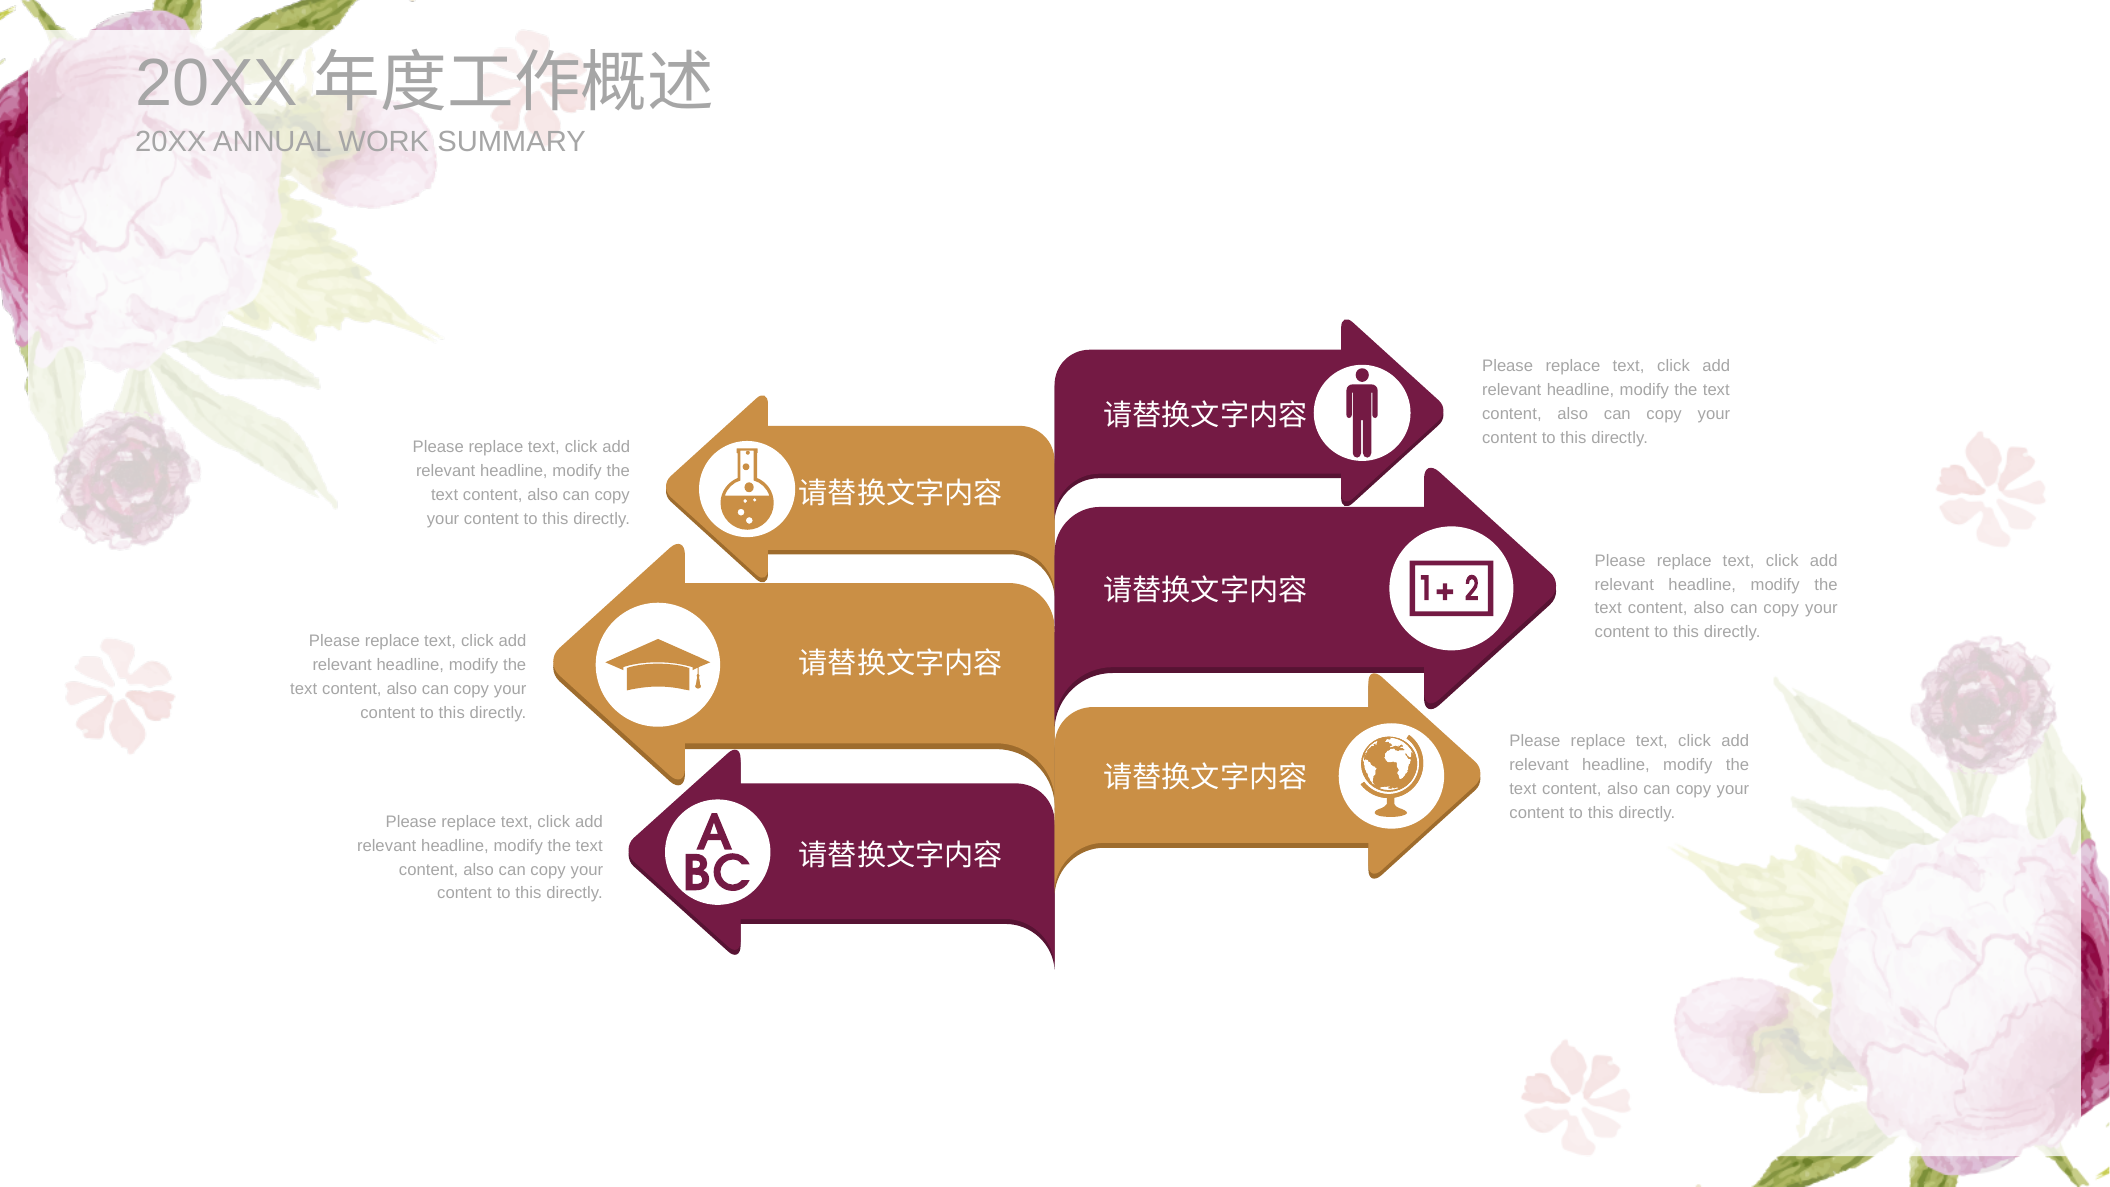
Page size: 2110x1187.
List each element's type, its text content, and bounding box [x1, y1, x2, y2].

text_box Please replace text, click add relevant headline, modify the text content, also can copy your content to this directly. [1573, 535, 1859, 652]
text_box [551, 540, 1054, 804]
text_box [1054, 316, 1446, 464]
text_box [664, 799, 771, 905]
picture [0, 0, 2110, 1187]
text_box Please replace text, click add relevant headline, modify the text content, also can copy your content to this directly. [373, 421, 652, 539]
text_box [1389, 526, 1514, 651]
text_box 20XX年度工作概述 [135, 38, 783, 119]
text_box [1054, 464, 1559, 728]
text_box 20XX ANNUAL WORK SUMMARY [135, 122, 596, 158]
text_box Please replace text, click add relevant headline, modify the text content, also can copy your content to this directly. [1488, 715, 1771, 833]
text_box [595, 602, 721, 727]
text_box Please replace text, click add relevant headline, modify the text content, also can copy your content to this directly. [319, 796, 625, 913]
text_box Please replace text, click add relevant headline, modify the text content, also can copy your content to this directly. [1461, 340, 1752, 458]
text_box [699, 440, 796, 538]
text_box Please replace text, click add relevant headline, modify the text content, also can copy your content to this directly. [261, 615, 548, 733]
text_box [1338, 723, 1445, 829]
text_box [1313, 364, 1411, 461]
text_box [626, 804, 1055, 970]
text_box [664, 392, 1054, 540]
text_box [1054, 728, 1483, 894]
